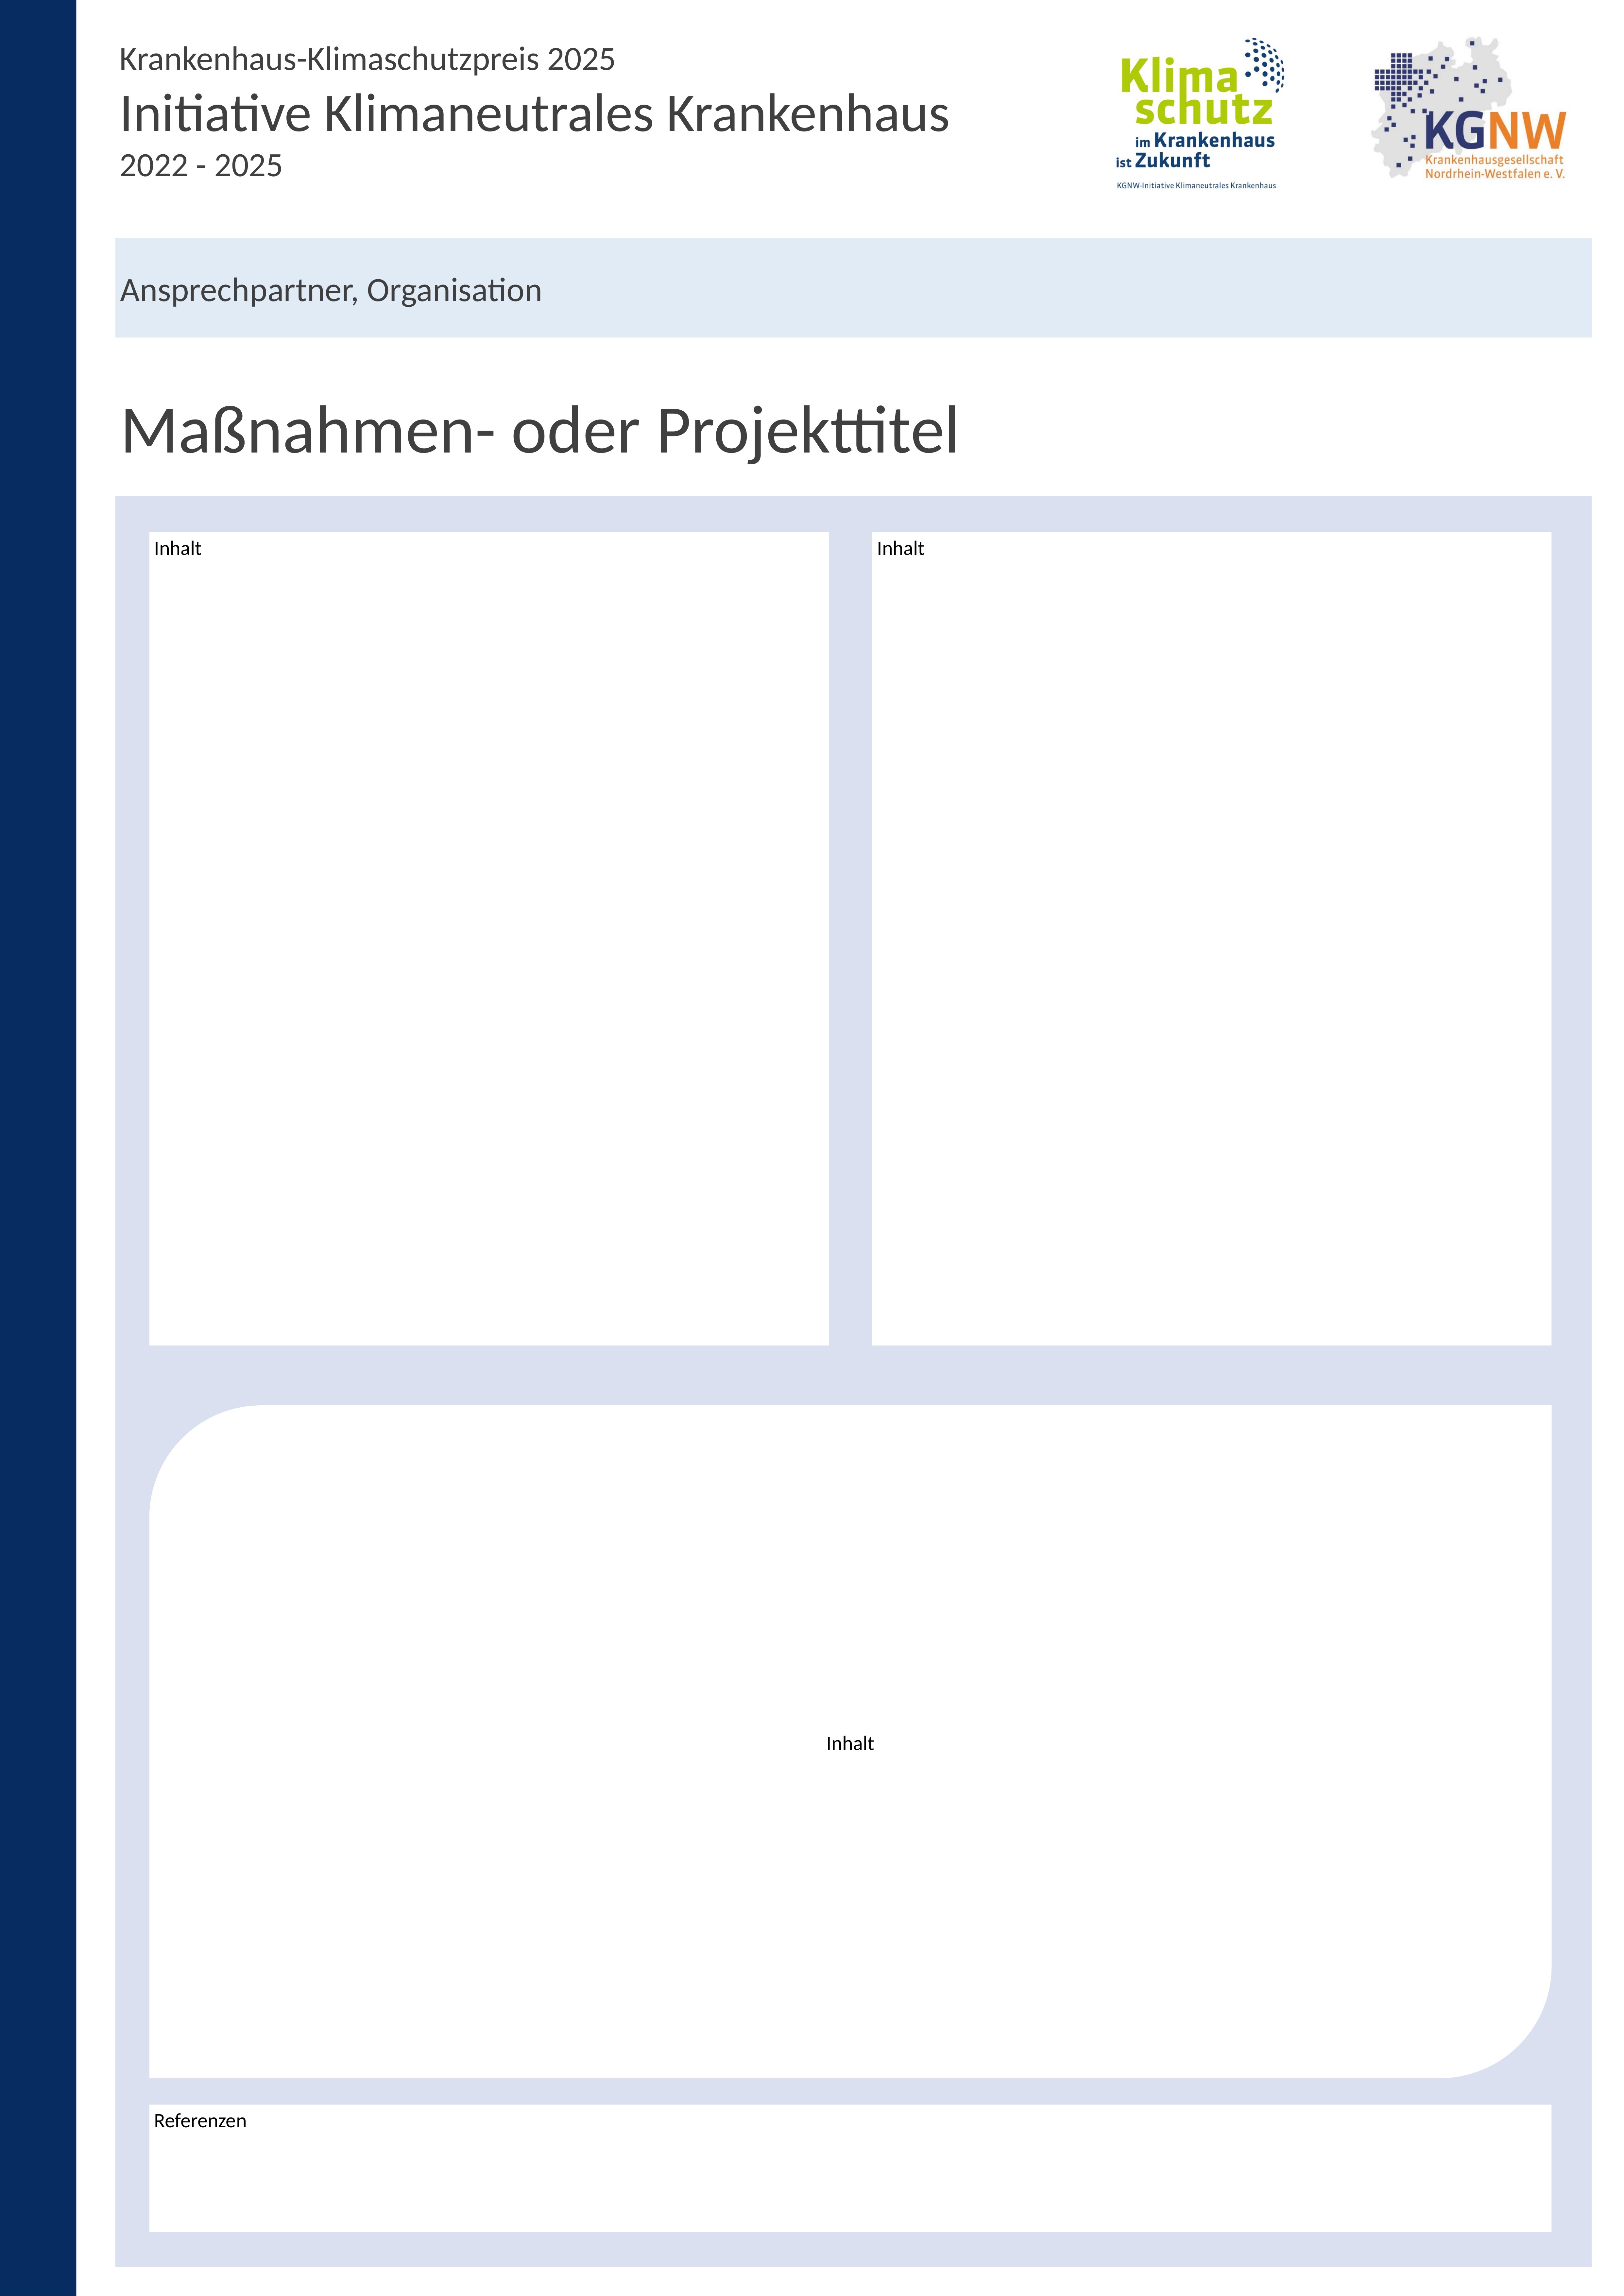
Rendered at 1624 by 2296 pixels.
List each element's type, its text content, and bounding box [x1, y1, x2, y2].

text_box Ansprechpartner, Organisation [115, 238, 1592, 338]
picture [1358, 28, 1587, 193]
text_box [115, 496, 1592, 2268]
text_box Inhalt [872, 532, 1552, 1345]
text_box Referenzen [149, 2104, 1552, 2232]
text_box Maßnahmen- oder Projekttitel [115, 382, 1575, 469]
text_box Inhalt [149, 1405, 1552, 2079]
picture [1110, 28, 1289, 197]
text_box Inhalt [149, 532, 829, 1345]
